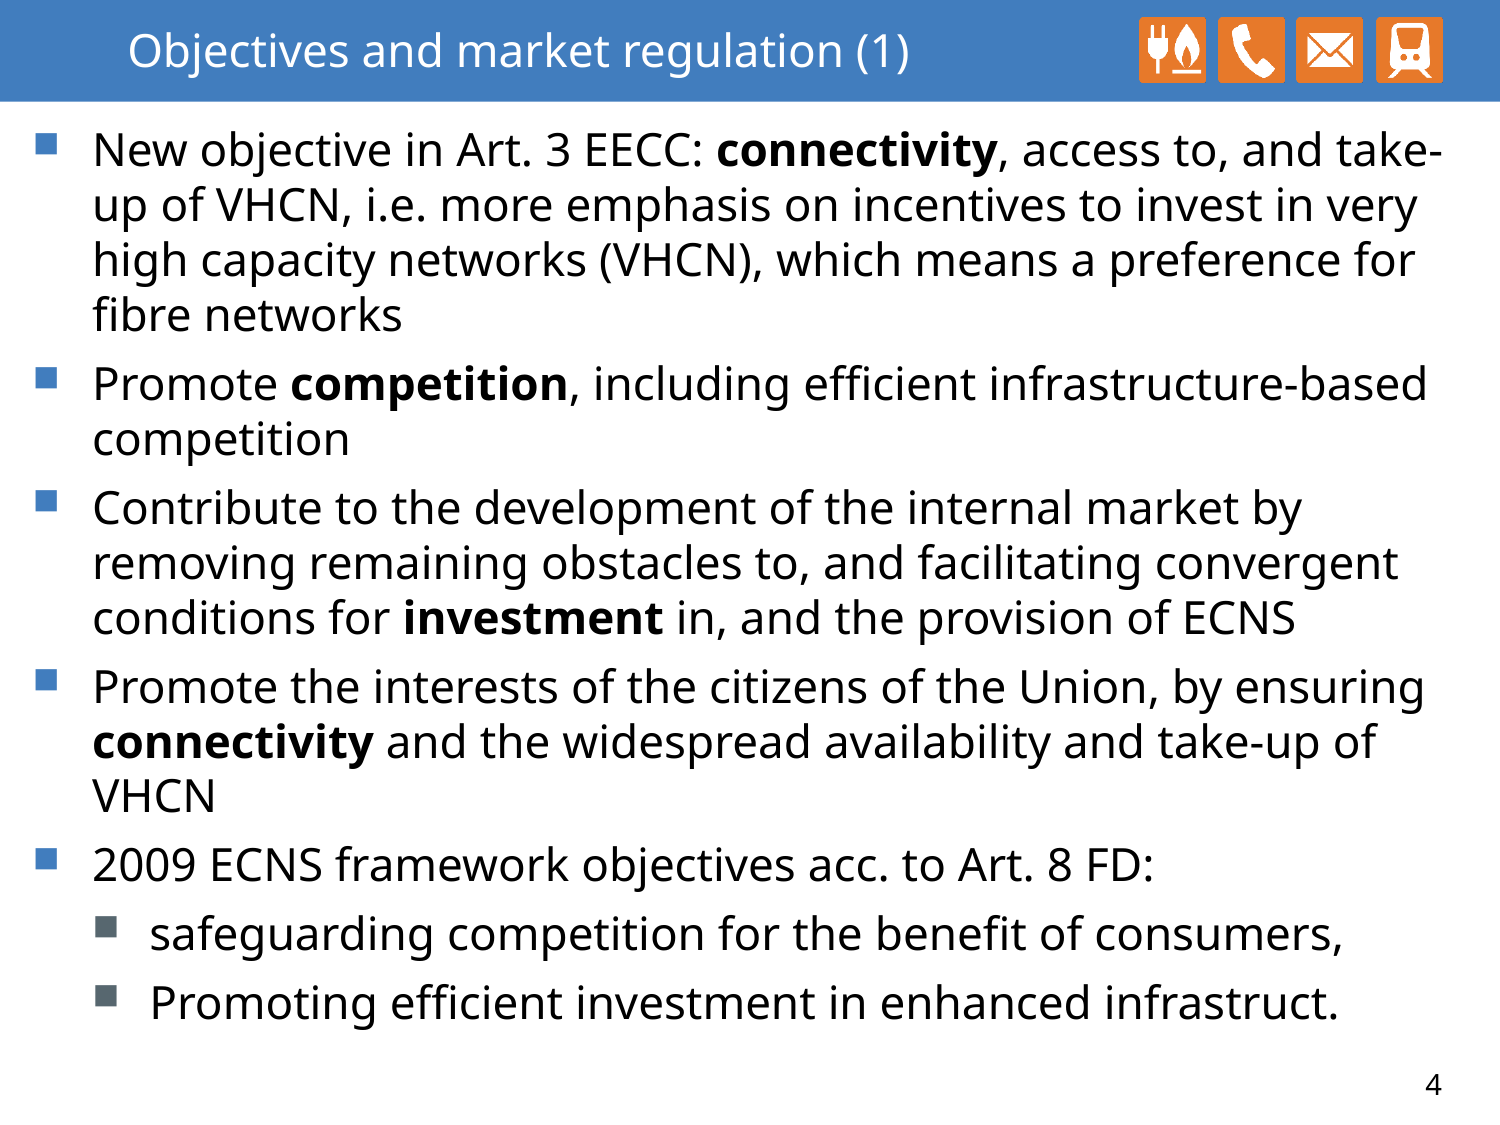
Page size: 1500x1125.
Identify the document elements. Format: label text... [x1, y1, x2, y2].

picture [1218, 16, 1285, 83]
title Objectives and market regulation (1) [112, 8, 1100, 91]
picture [1296, 16, 1363, 83]
picture [1376, 16, 1443, 83]
picture [1139, 16, 1206, 83]
list New objective in Art. 3 EECC: connectivity, access to, and take-up of VHCN, i.e. more emphasis on incentives to invest in very high capacity networks (VHCN), which means a preference for fibre networks Promote competition, including efficient infrastructure-based competition Contribute to the development of the internal market by removing remaining obstacles to, and facilitating convergent conditions for investment in, and the provision of ECNS Promote the interests of the citizens of the Union, by ensuring connectivity and the widespread availability and take-up of VHCN 2009 ECNS framework objectives acc. to Art. 8 FD: safeguarding competition for the benefit of consumers, Promoting efficient investment in enhanced infrastruct. [17, 113, 1483, 1006]
slide_number 4 [1358, 1058, 1458, 1103]
